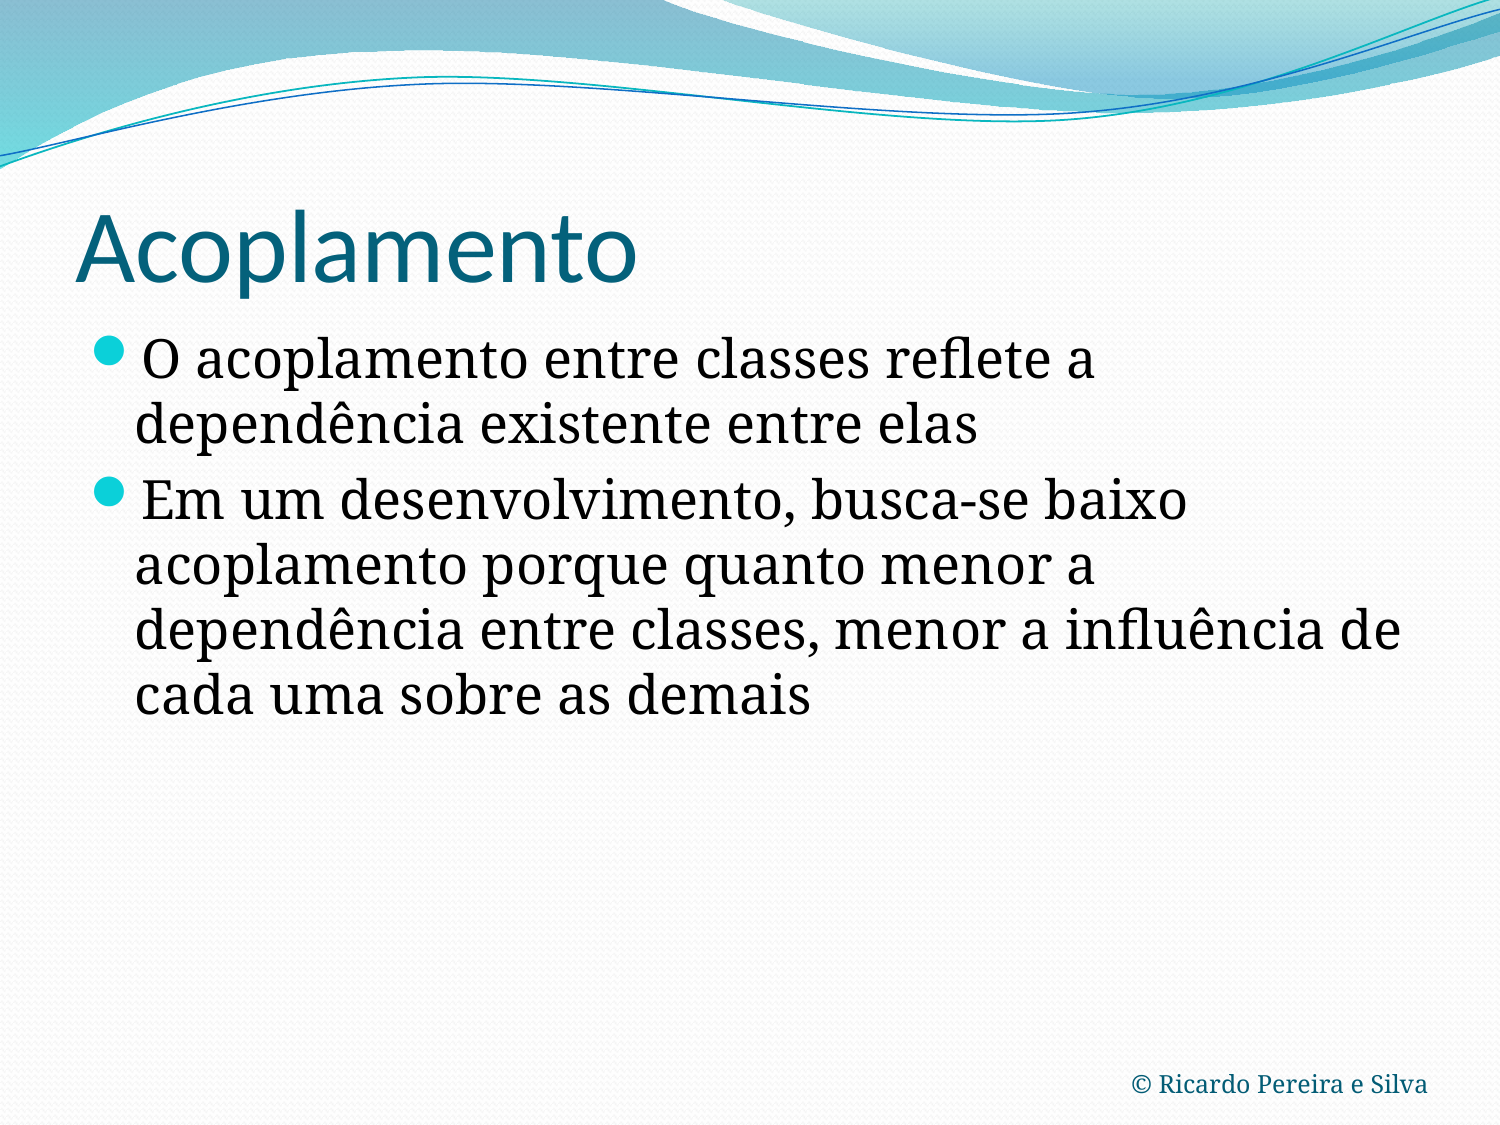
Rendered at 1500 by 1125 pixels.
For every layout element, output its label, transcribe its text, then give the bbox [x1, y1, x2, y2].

footer © Ricardo Pereira e Silva [1101, 1042, 1429, 1103]
title Acoplamento [75, 115, 1425, 303]
list O acoplamento entre classes reflete a dependência existente entre elas Em um desenvolvimento, busca-se baixo acoplamento porque quanto menor a dependência entre classes, menor a influência de cada uma sobre as demais [75, 317, 1425, 1038]
